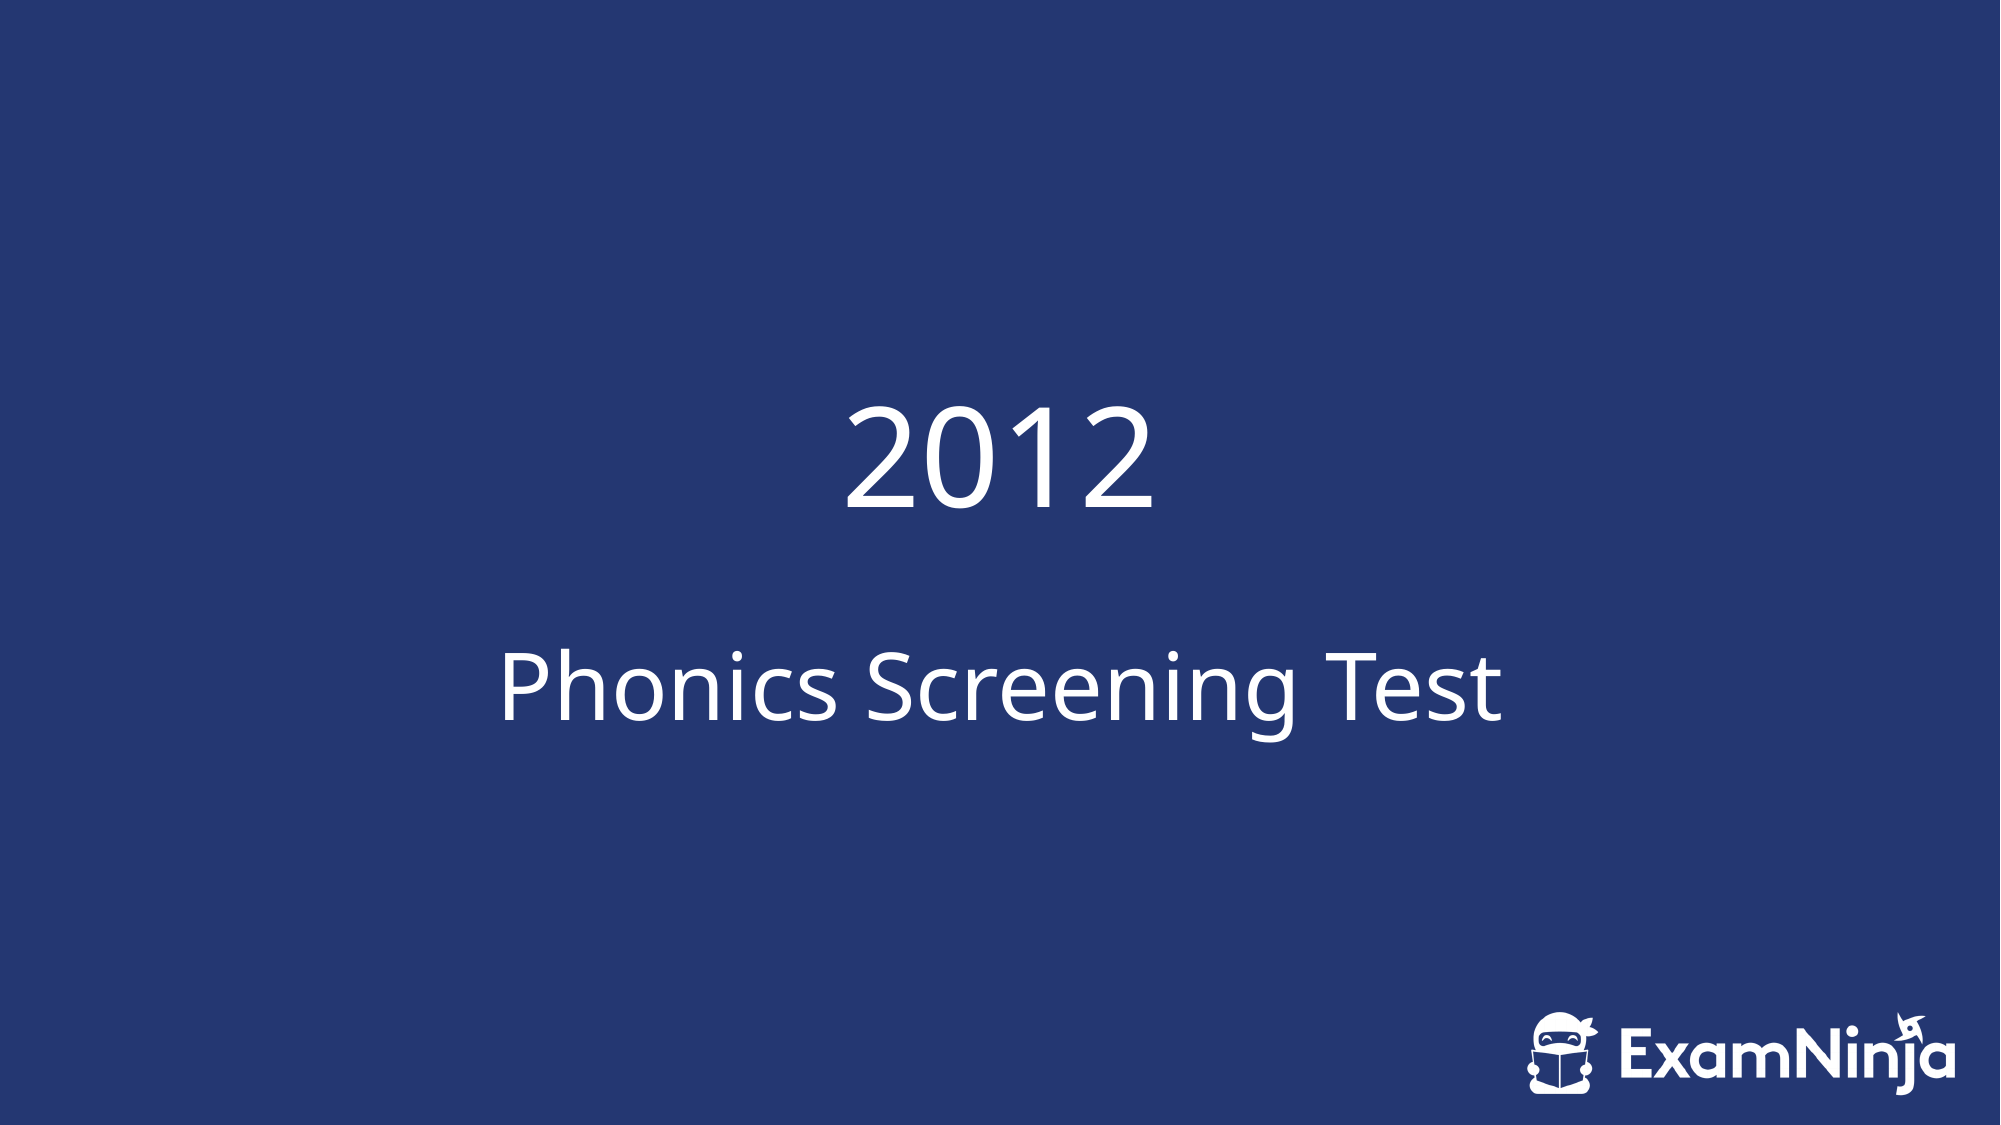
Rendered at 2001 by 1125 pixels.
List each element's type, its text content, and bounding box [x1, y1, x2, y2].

title 2012 Phonics Screening Test [249, 377, 1750, 748]
picture [1501, 1003, 1979, 1102]
